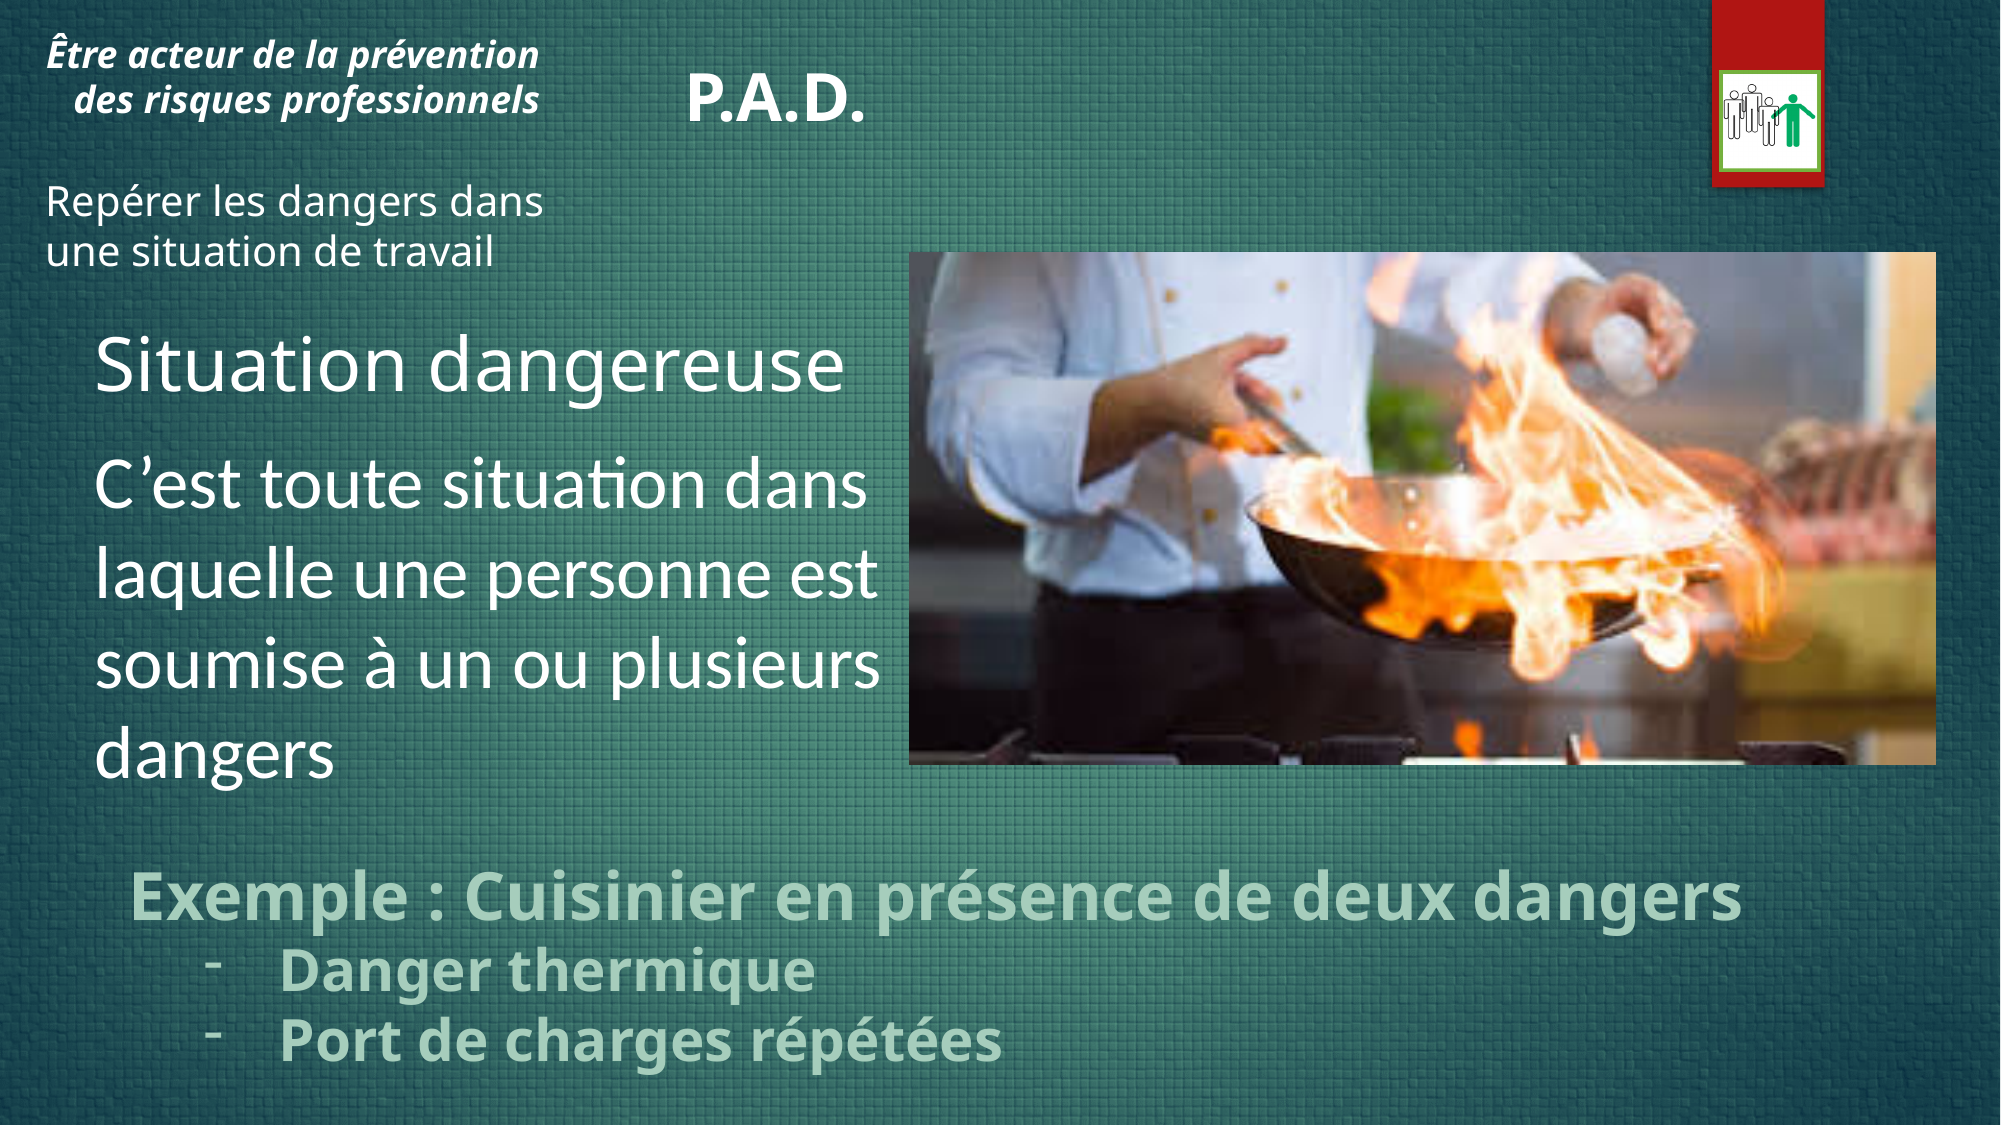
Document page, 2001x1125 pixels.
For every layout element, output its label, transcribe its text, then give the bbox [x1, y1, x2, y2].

text_box Exemple : Cuisinier en présence de deux dangers Danger thermique Port de charges répétées [113, 845, 1808, 1081]
picture [1718, 70, 1821, 172]
text_box Repérer les dangers dans une situation de travail [31, 167, 578, 283]
text_box P.A.D. [648, 47, 903, 142]
text_box Être acteur de la prévention des risques professionnels [9, 23, 556, 128]
picture [909, 251, 1936, 766]
text_box Situation dangereuse C’est toute situation dans laquelle une personne est soumise à un ou plusieurs dangers [80, 308, 910, 801]
